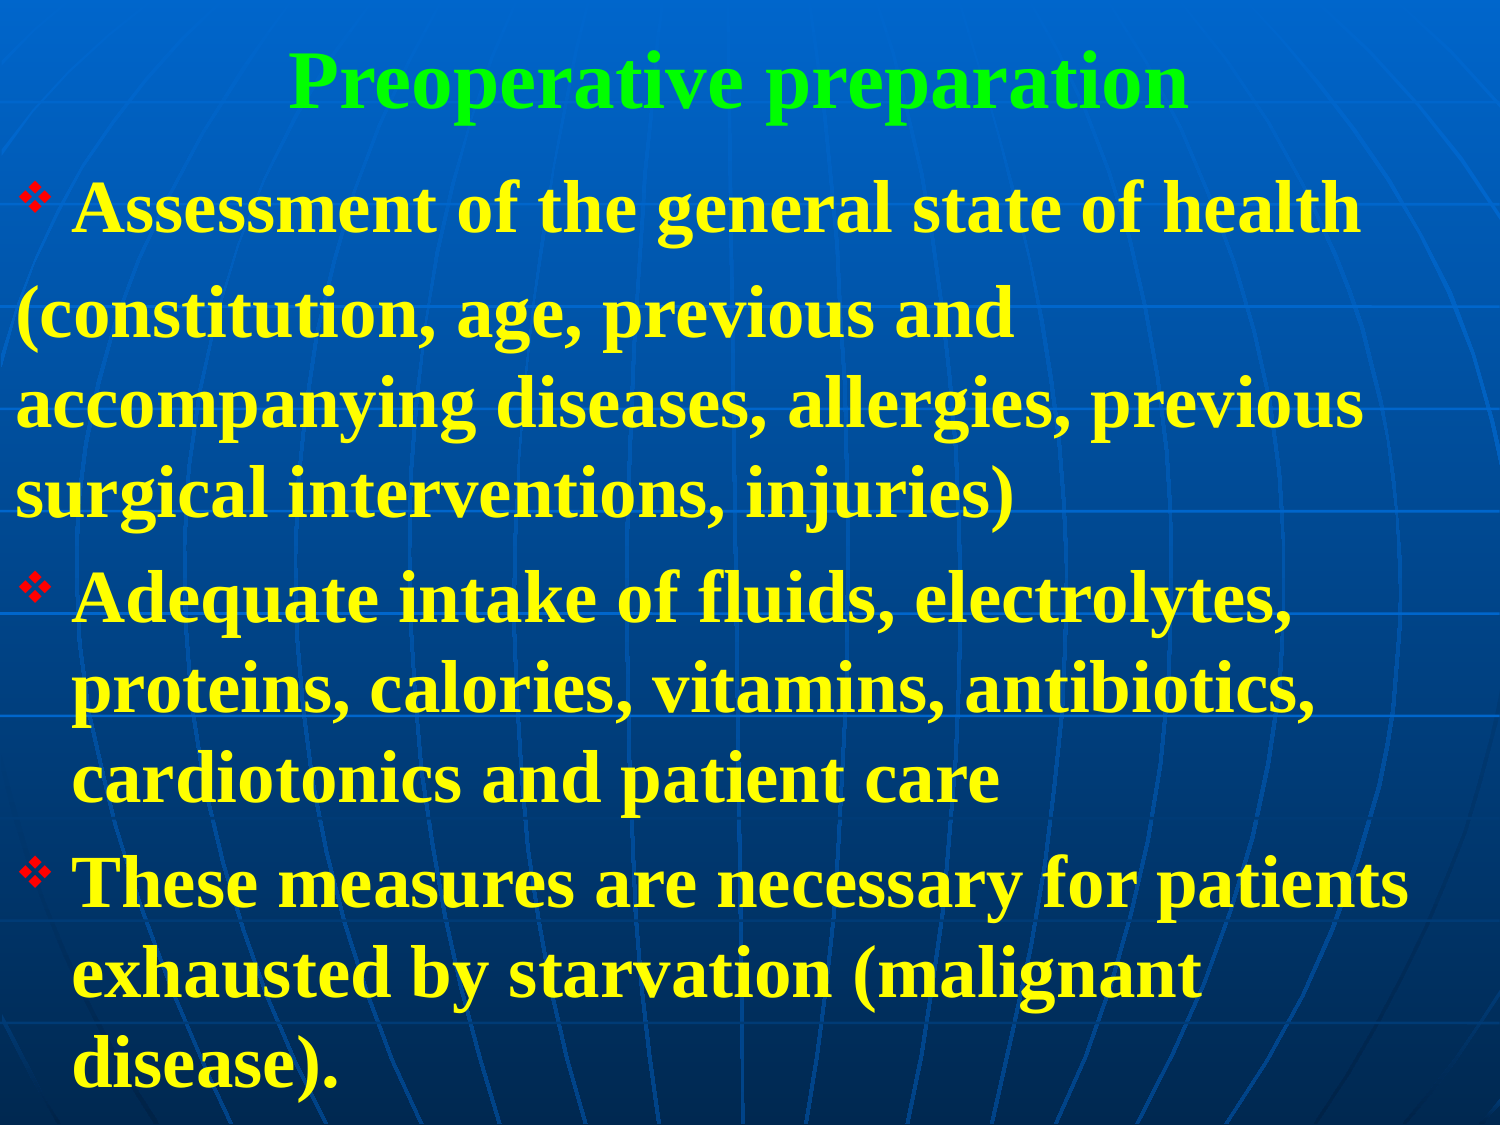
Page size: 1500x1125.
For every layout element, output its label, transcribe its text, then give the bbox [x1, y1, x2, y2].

title Preoperative preparation [0, 0, 1500, 151]
list Assessment of the general state of health (constitution, age, previous and accompanying diseases, allergies, previous surgical interventions, injuries) Adequate intake of fluids, electrolytes, proteins, calories, vitamins, antibiotics, cardiotonics and patient care These measures are necessary for patients exhausted by starvation (malignant disease). [0, 151, 1500, 1125]
